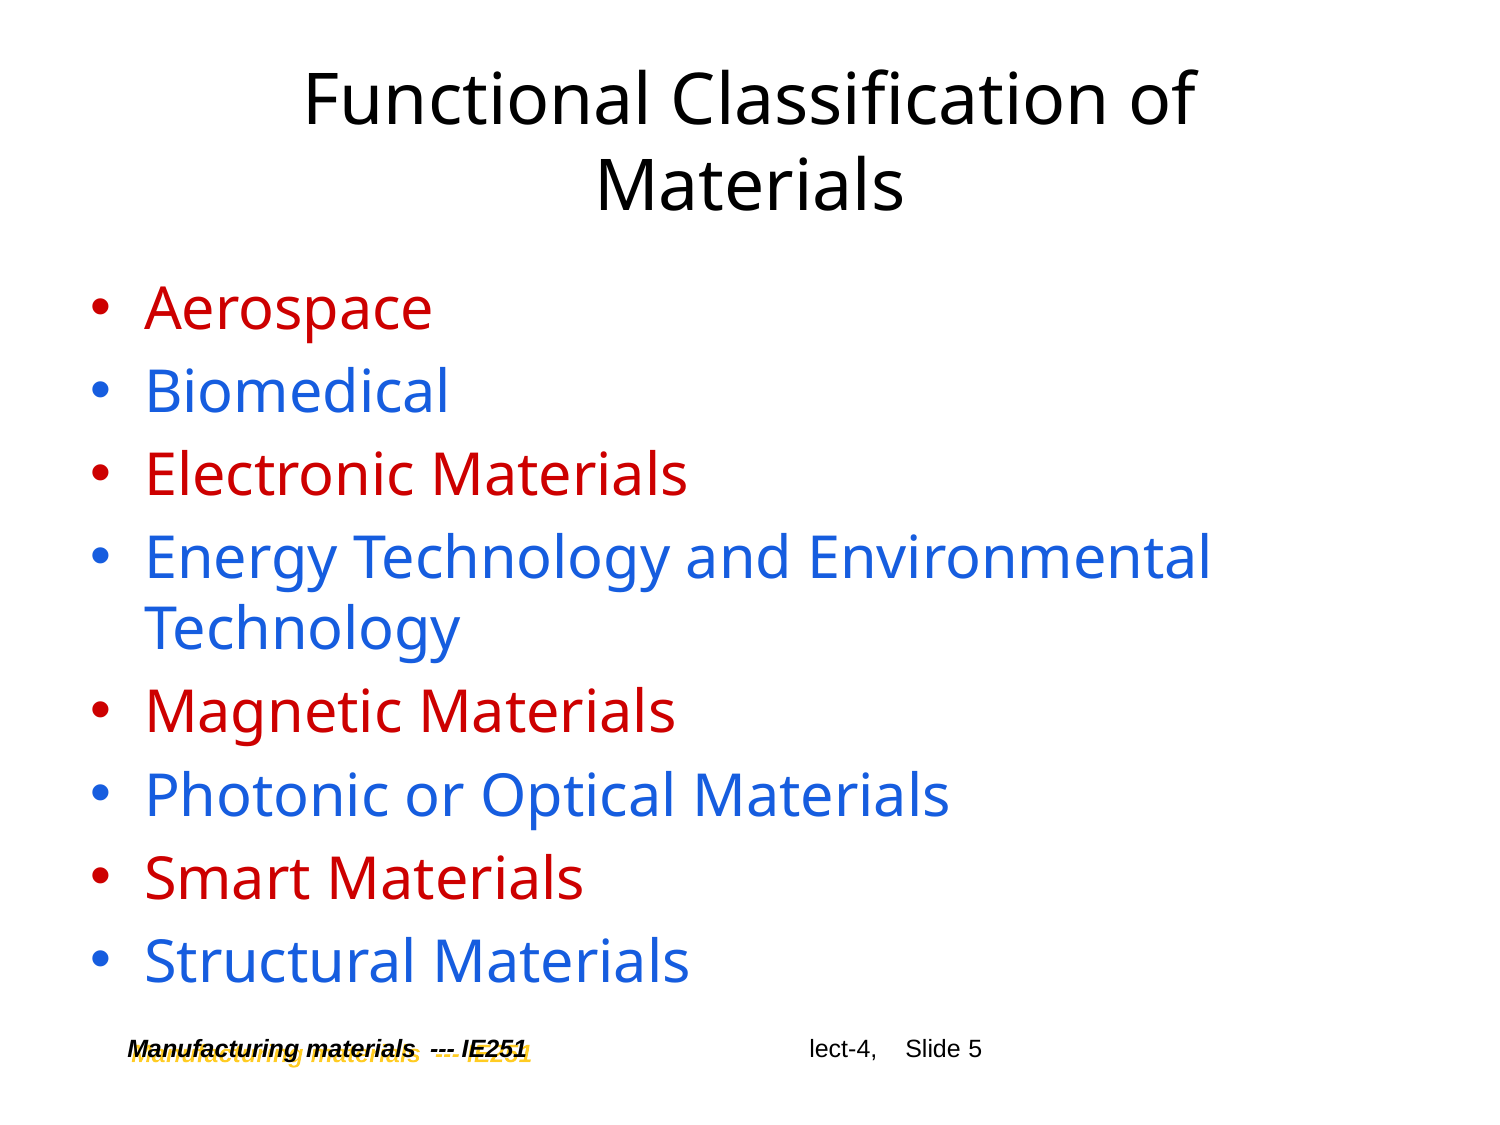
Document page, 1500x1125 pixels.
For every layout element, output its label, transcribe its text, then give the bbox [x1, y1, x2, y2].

title Functional Classification of Materials [75, 45, 1425, 233]
list Aerospace Biomedical Electronic Materials Energy Technology and Environmental Technology Magnetic Materials Photonic or Optical Materials Smart Materials Structural Materials [75, 262, 1425, 1005]
